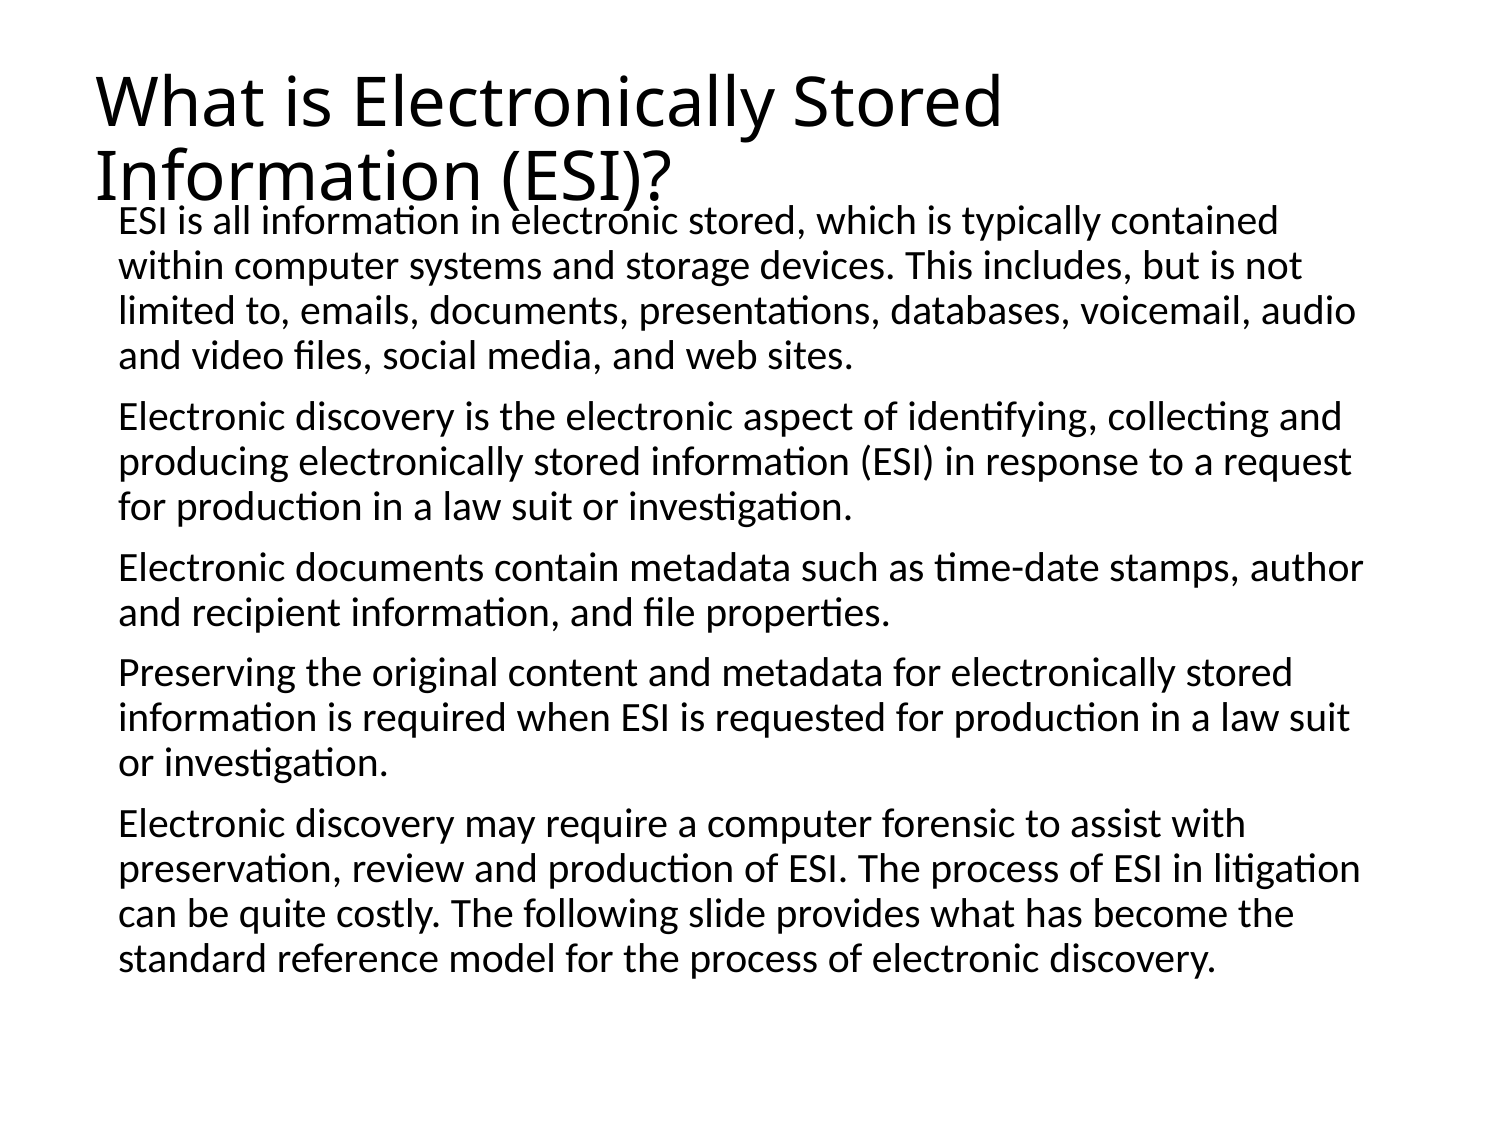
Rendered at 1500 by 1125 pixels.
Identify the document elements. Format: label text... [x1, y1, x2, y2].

list ESI is all information in electronic stored, which is typically contained within computer systems and storage devices. This includes, but is not limited to, emails, documents, presentations, databases, voicemail, audio and video files, social media, and web sites. Electronic discovery is the electronic aspect of identifying, collecting and producing electronically stored information (ESI) in response to a request for production in a law suit or investigation. Electronic documents contain metadata such as time-date stamps, author and recipient information, and file properties. Preserving the original content and metadata for electronically stored information is required when ESI is requested for production in a law suit or investigation. Electronic discovery may require a computer forensic to assist with preservation, review and production of ESI. The process of ESI in litigation can be quite costly. The following slide provides what has become the standard reference model for the process of electronic discovery. [102, 191, 1398, 1053]
title What is Electronically Stored Information (ESI)? [80, 31, 1420, 250]
